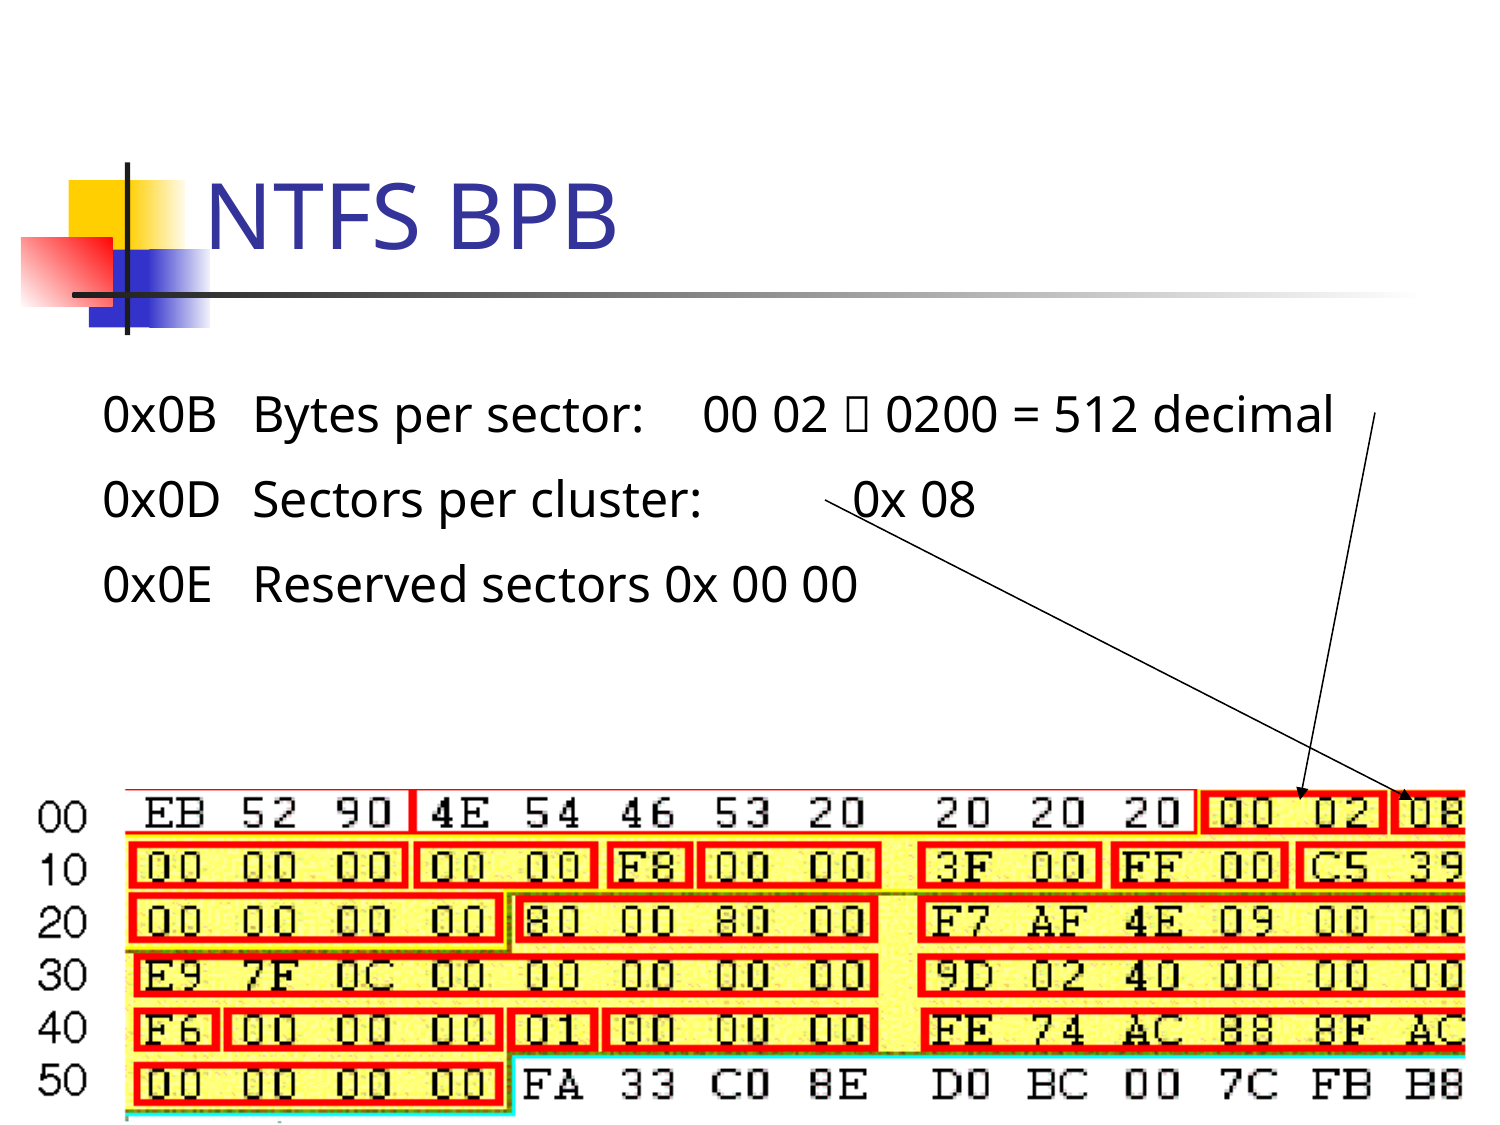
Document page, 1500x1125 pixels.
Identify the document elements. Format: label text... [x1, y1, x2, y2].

text_box [74, 299, 1457, 700]
text_box 0x0B Bytes per sector: 00 02  0200 = 512 decimal 0x0D Sectors per cluster: 0x 08 0x0E Reserved sectors 0x 00 00 [87, 374, 1425, 787]
title NTFS BPB [188, 34, 1468, 276]
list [0, 789, 1470, 1125]
